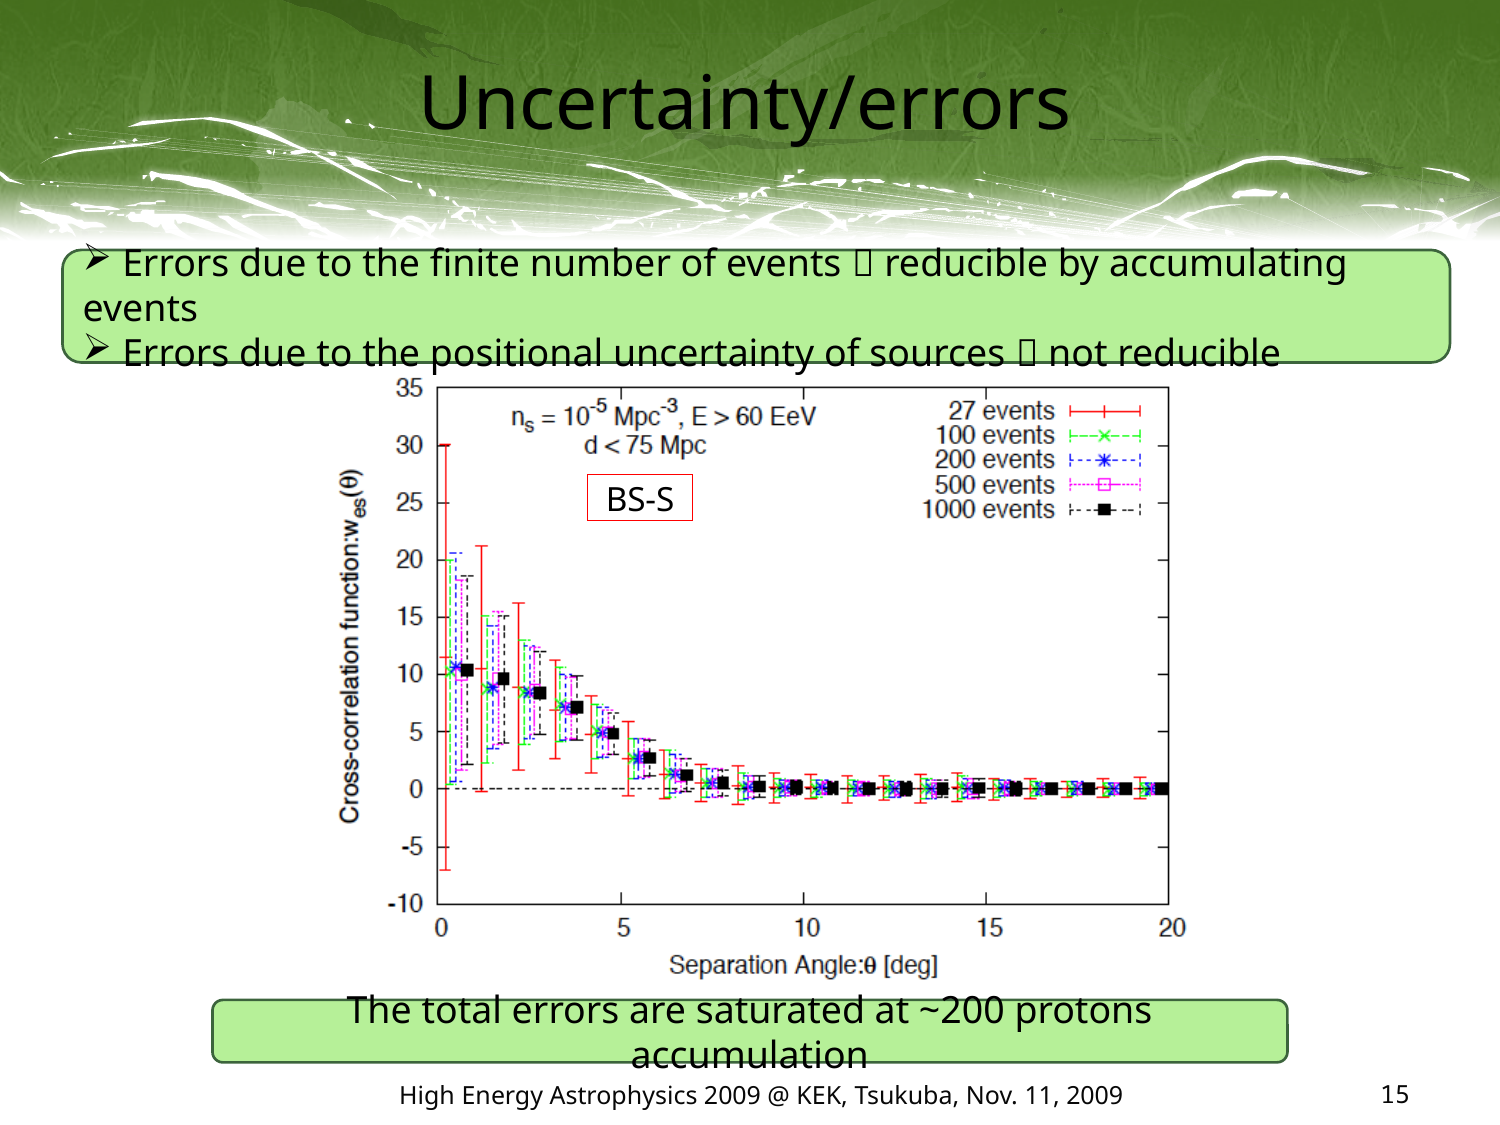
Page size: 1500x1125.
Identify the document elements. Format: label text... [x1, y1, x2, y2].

title Uncertainty/errors [70, 35, 1421, 164]
text_box The total errors are saturated at ~200 protons accumulation [211, 998, 1289, 1064]
picture [337, 374, 1188, 981]
footer High Energy Astrophysics 2009 @ KEK, Tsukuba, Nov. 11, 2009 [269, 1065, 1254, 1125]
text_box Errors due to the finite number of events  reducible by accumulating events Errors due to the positional uncertainty of sources  not reducible [61, 248, 1452, 364]
slide_number 15 [1347, 1065, 1425, 1125]
